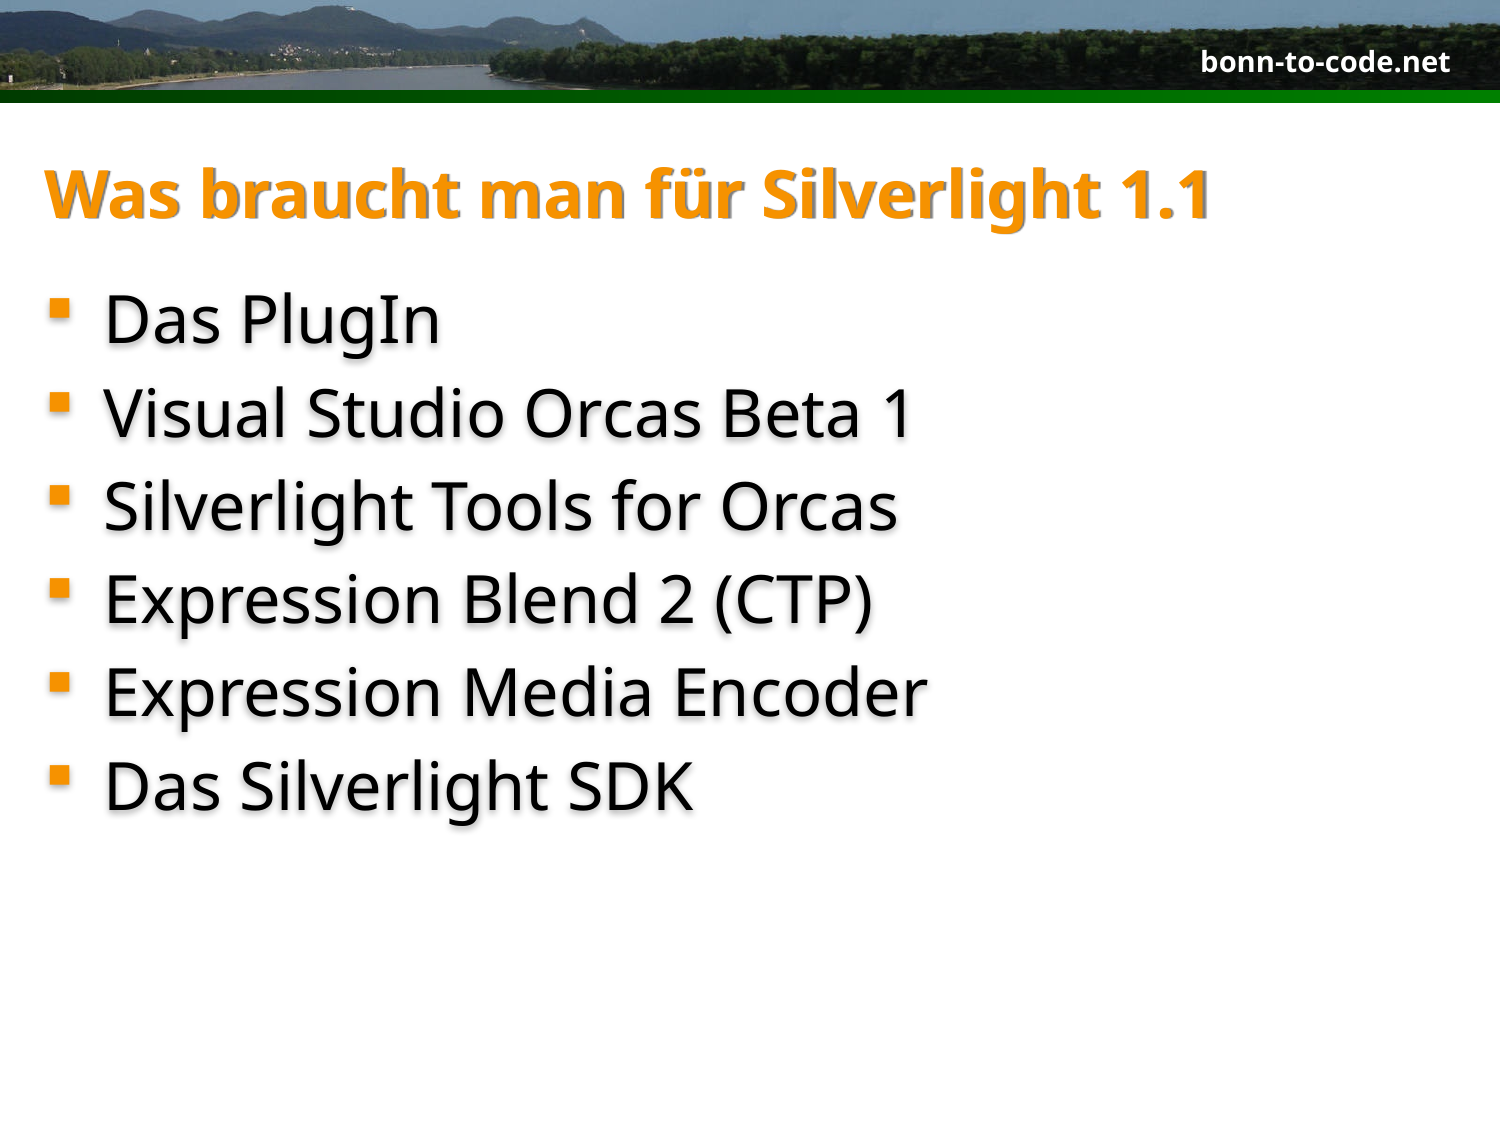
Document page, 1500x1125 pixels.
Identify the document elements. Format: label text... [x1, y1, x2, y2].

picture [0, 0, 1500, 90]
list Das PlugIn Visual Studio Orcas Beta 1 Silverlight Tools for Orcas Expression Blend 2 (CTP) Expression Media Encoder Das Silverlight SDK [29, 269, 1471, 1125]
title Was braucht man für Silverlight 1.1 [29, 113, 1471, 269]
